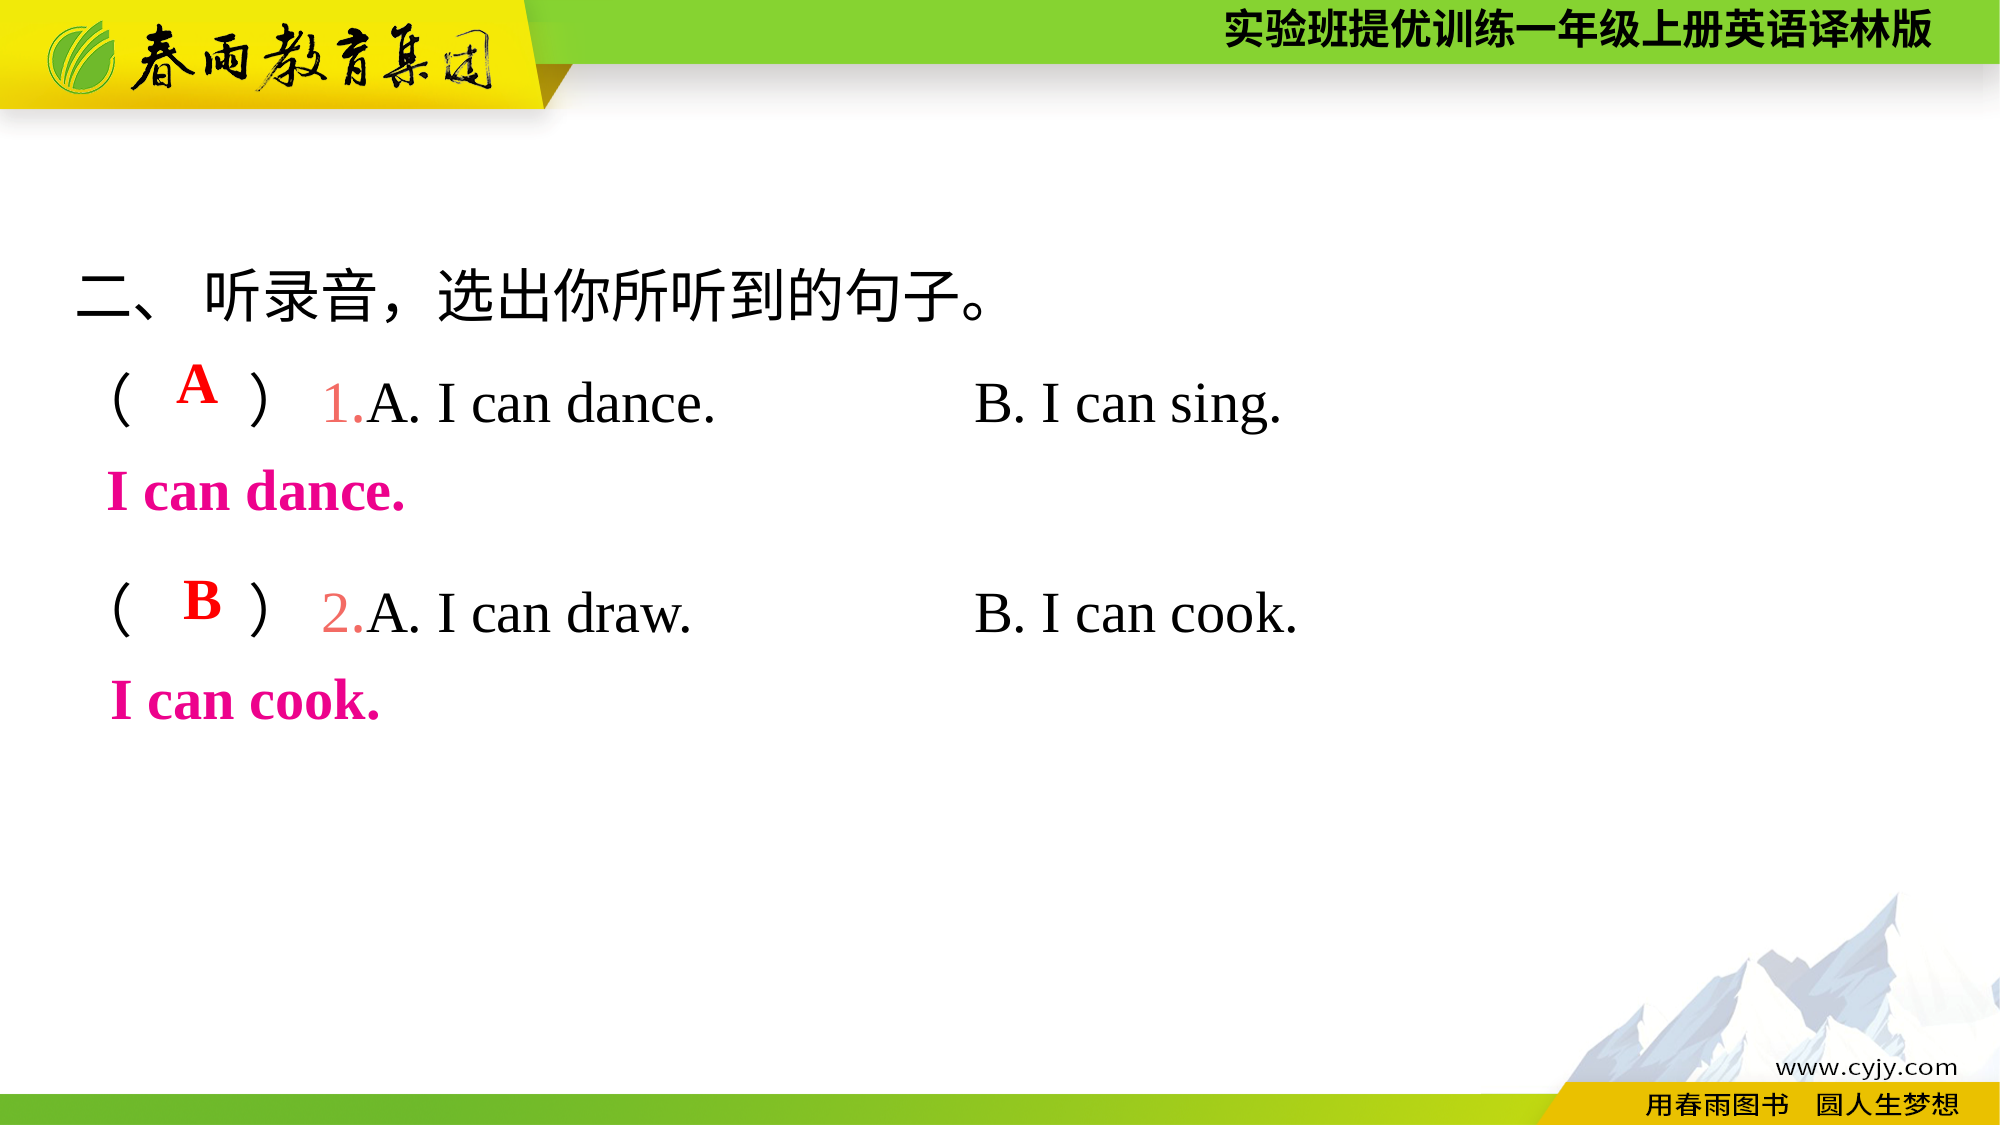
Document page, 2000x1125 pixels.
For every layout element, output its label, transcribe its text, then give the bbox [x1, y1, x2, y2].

text_box B [168, 553, 238, 639]
text_box A [161, 338, 234, 423]
text_box I can dance. [92, 444, 422, 530]
text_box I can cook. [95, 653, 396, 739]
list 二、 听录音，选出你所听到的句子。 （ ）1.A. I can dance. B. I can sing. （ ）2.A. I can draw. B. I can cook. [59, 216, 1944, 657]
picture [0, 0, 2000, 1125]
